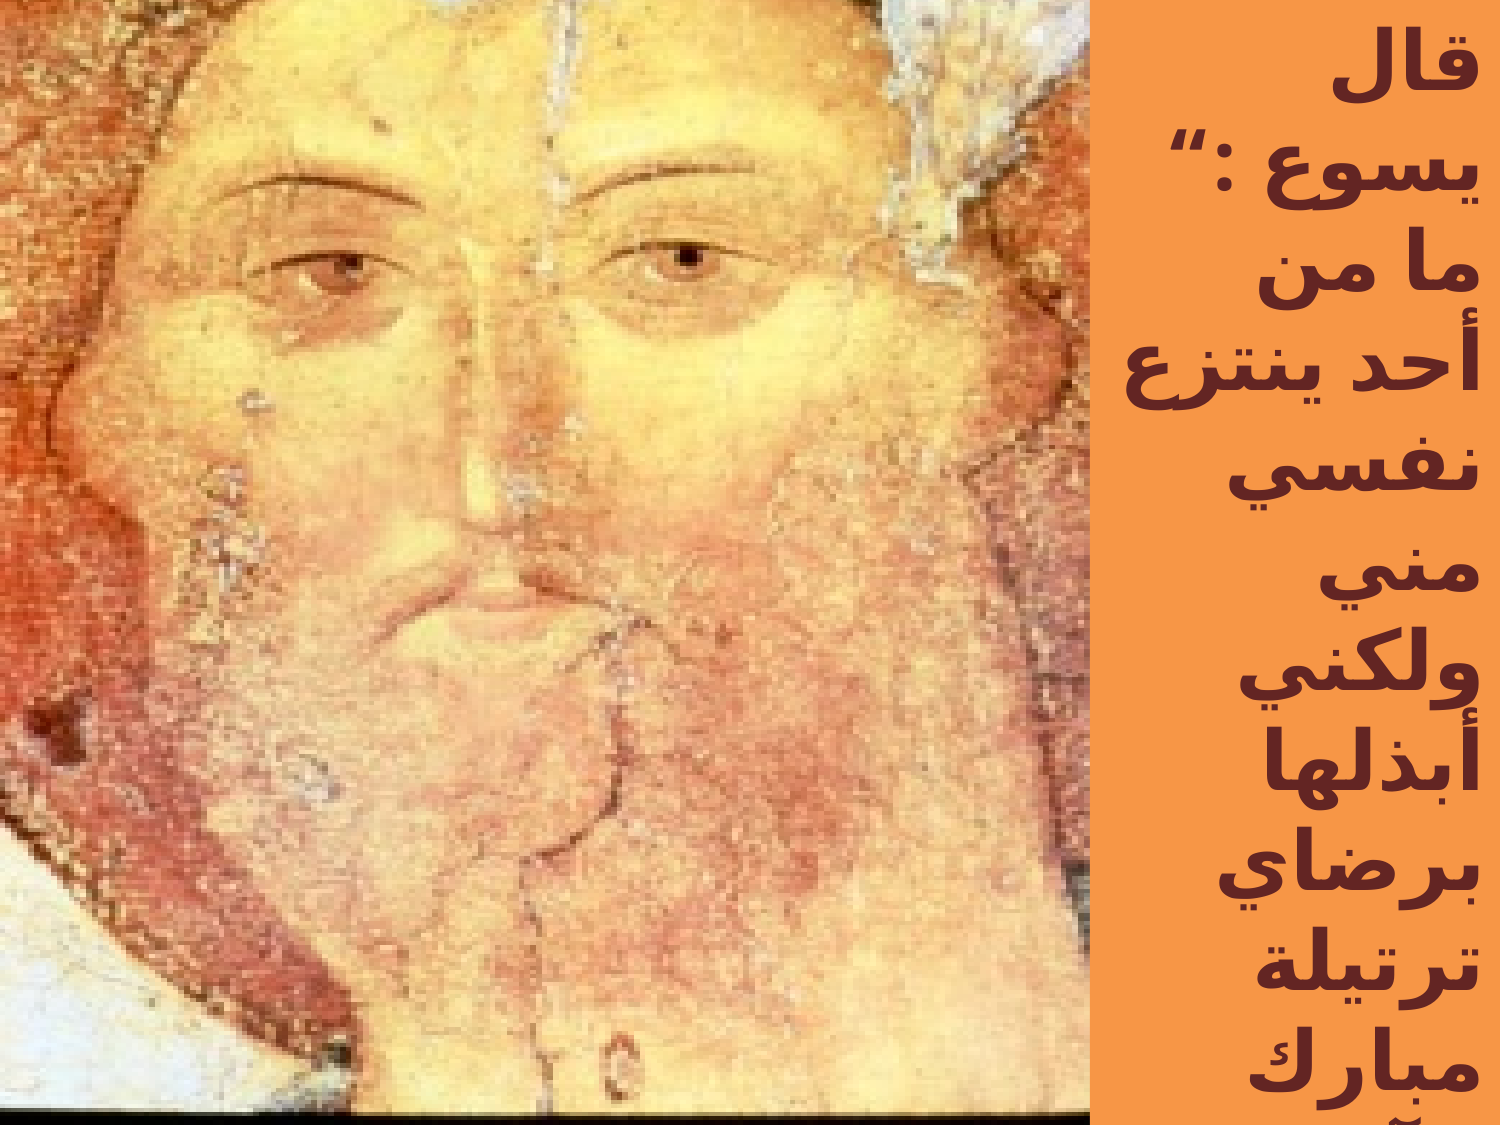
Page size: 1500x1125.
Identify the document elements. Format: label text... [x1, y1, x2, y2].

text_box قال يسوع :“ ما من أحد ينتزع نفسي مني ولكني أبذلها برضاي ترتيلة مبارك الآتي باسم الرب ملك الدهور مبارك الآتي باسم الرب هللويا [1095, 0, 1500, 1125]
picture [0, 0, 1091, 1125]
